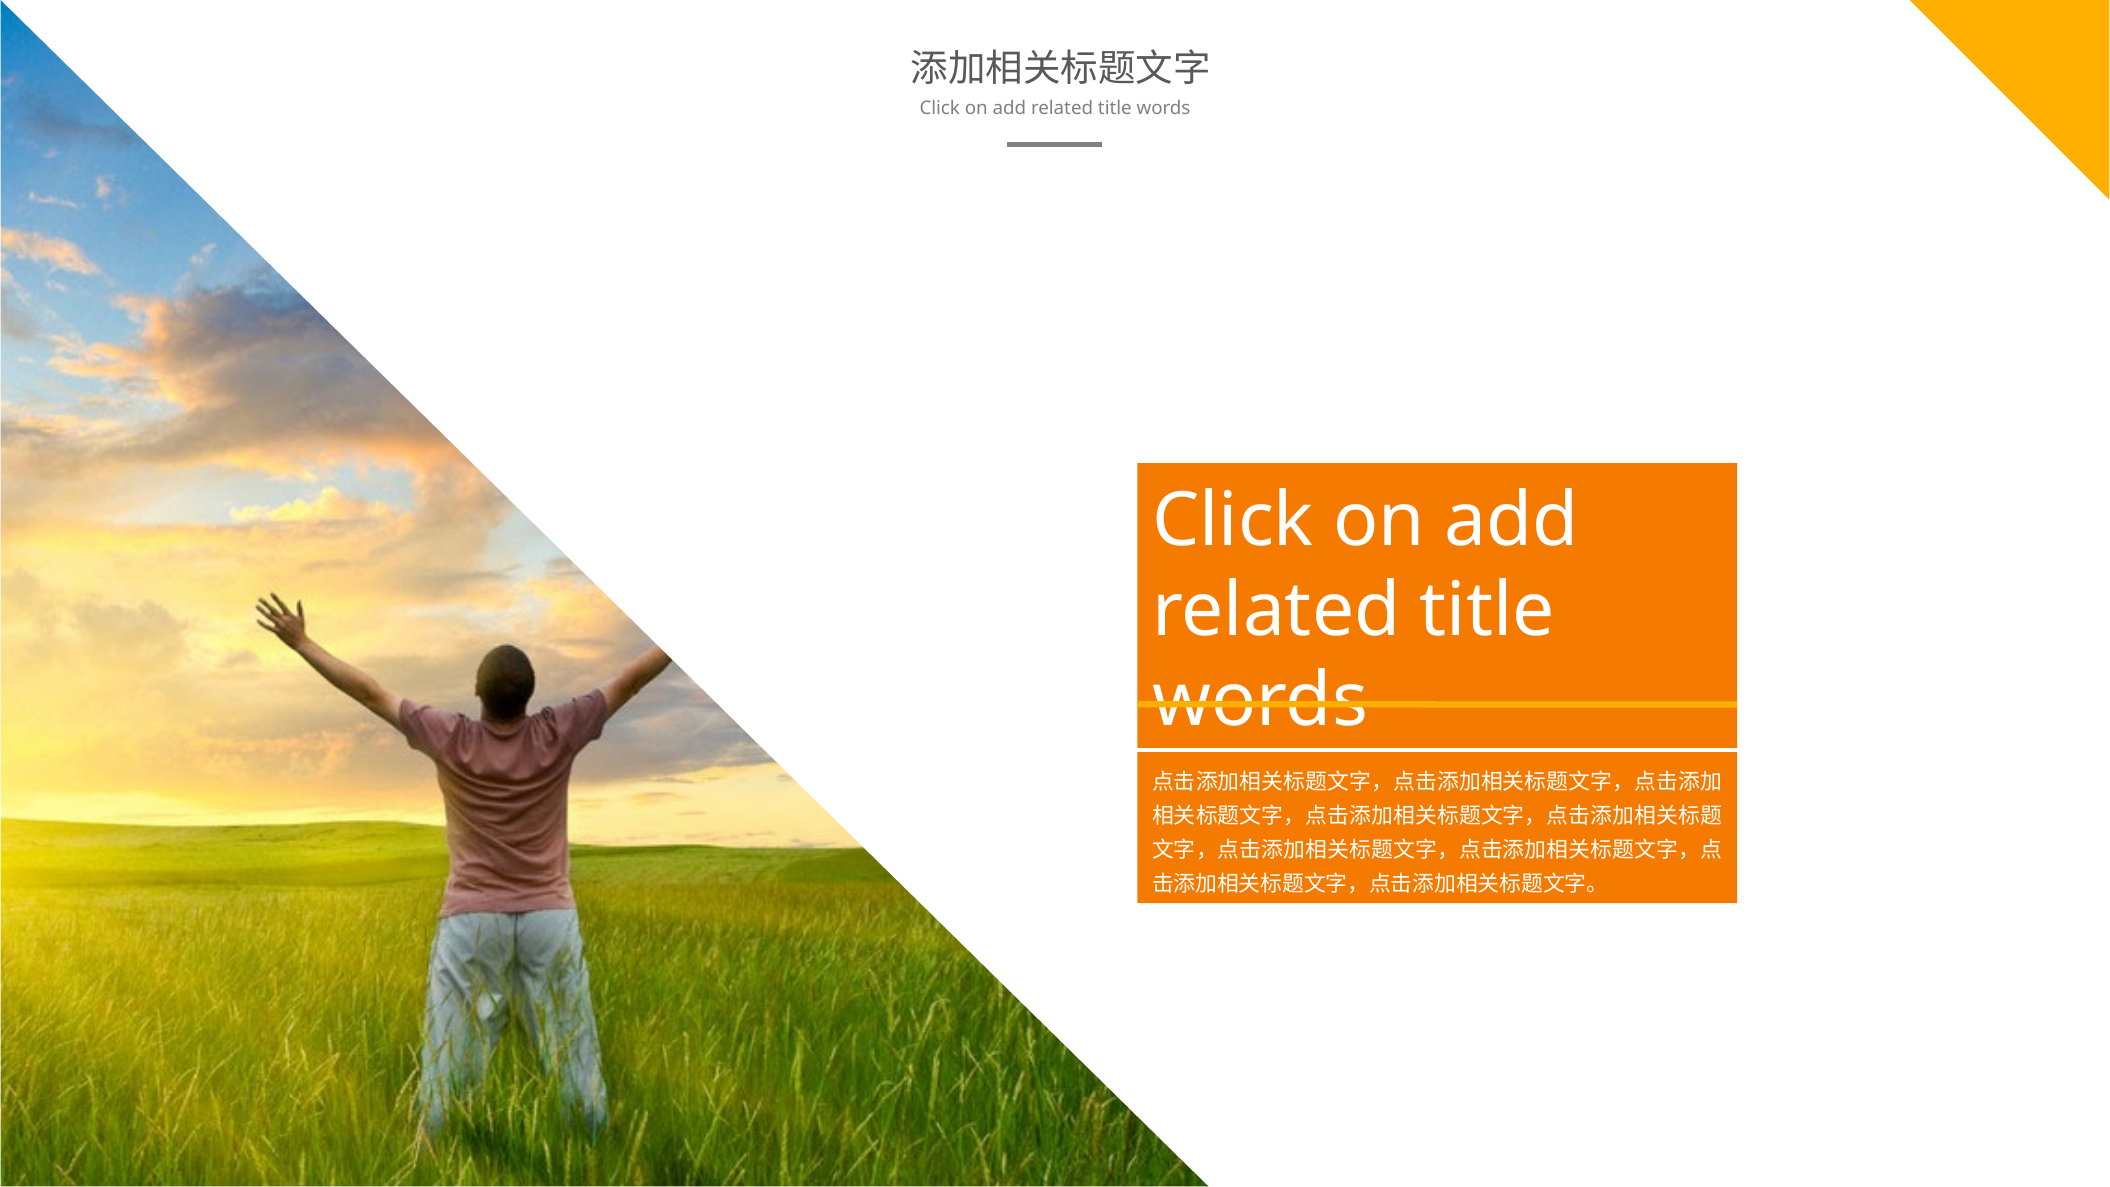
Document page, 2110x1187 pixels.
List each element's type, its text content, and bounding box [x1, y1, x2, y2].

text_box [0, 0, 1209, 1187]
text_box Click on add related title words [1137, 463, 1738, 704]
text_box Click on add related title words [877, 89, 1232, 124]
text_box 点击添加相关标题文字，点击添加相关标题文字，点击添加相关标题文字，点击添加相关标题文字，点击添加相关标题文字，点击添加相关标题文字，点击添加相关标题文字，点击添加相关标题文字，点击添加相关标题文字。 [1137, 752, 1738, 904]
text_box 添加相关标题文字 [877, 37, 1245, 95]
text_box [1909, 0, 2110, 201]
text_box Click on add related title words [1137, 705, 1738, 748]
